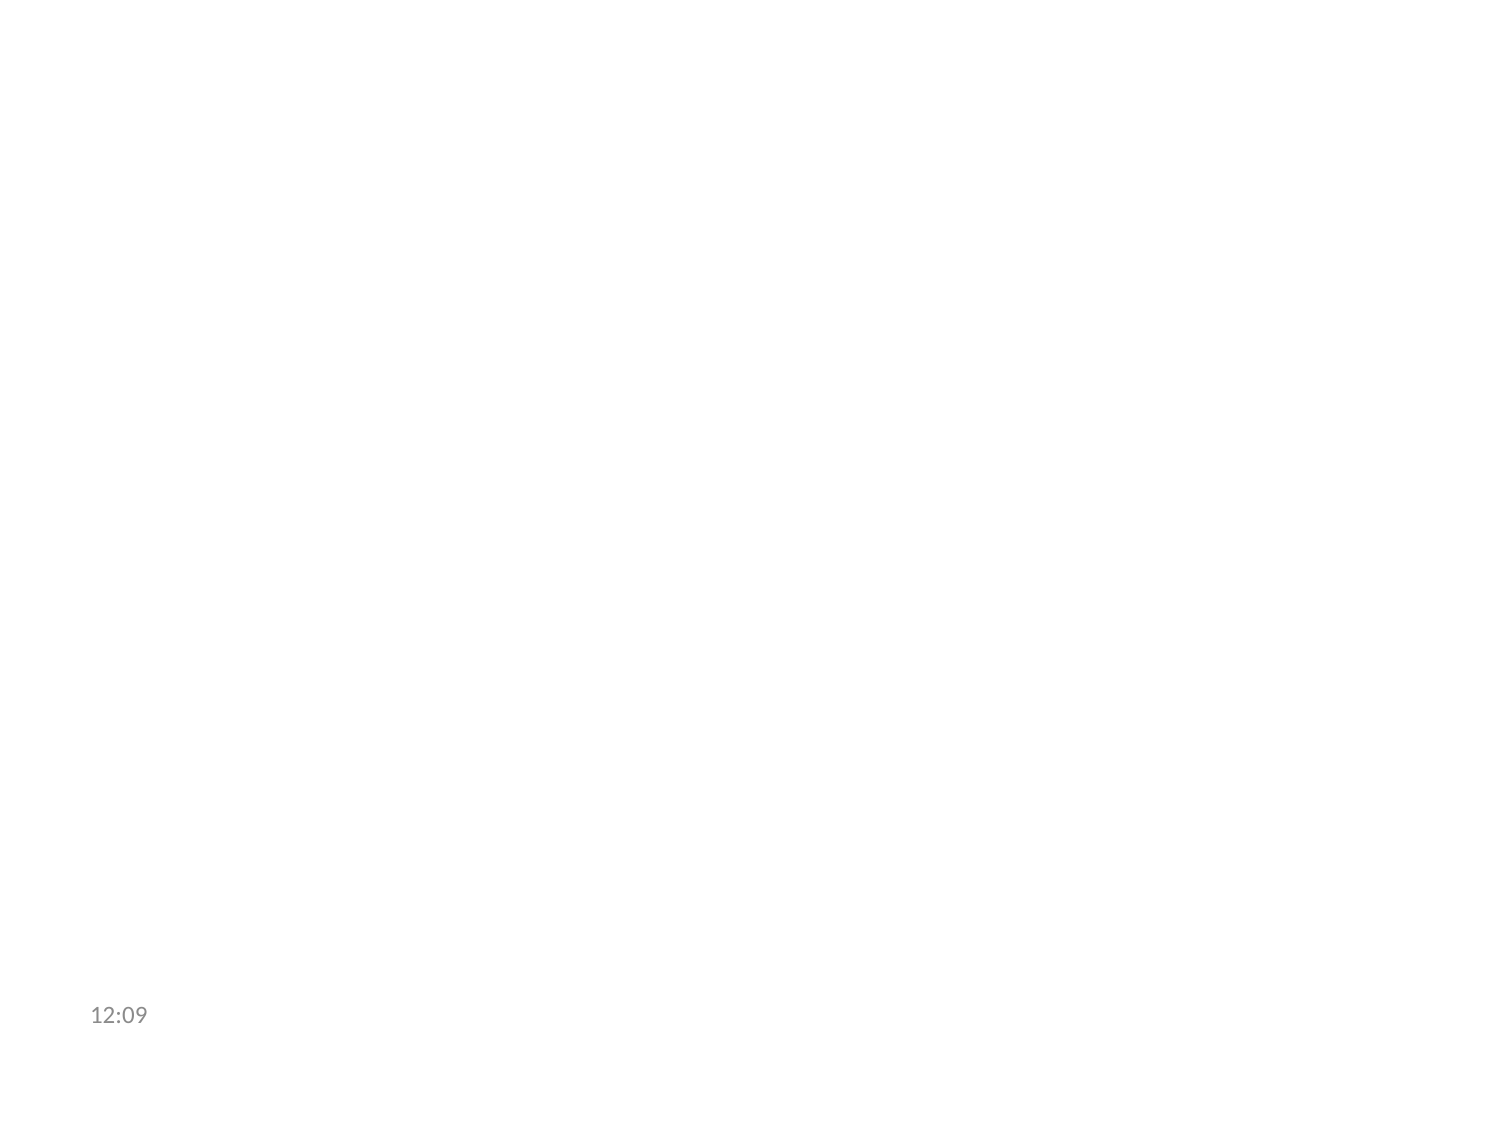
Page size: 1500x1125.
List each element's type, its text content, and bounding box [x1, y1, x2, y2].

text_box 15:35 [75, 983, 425, 1044]
